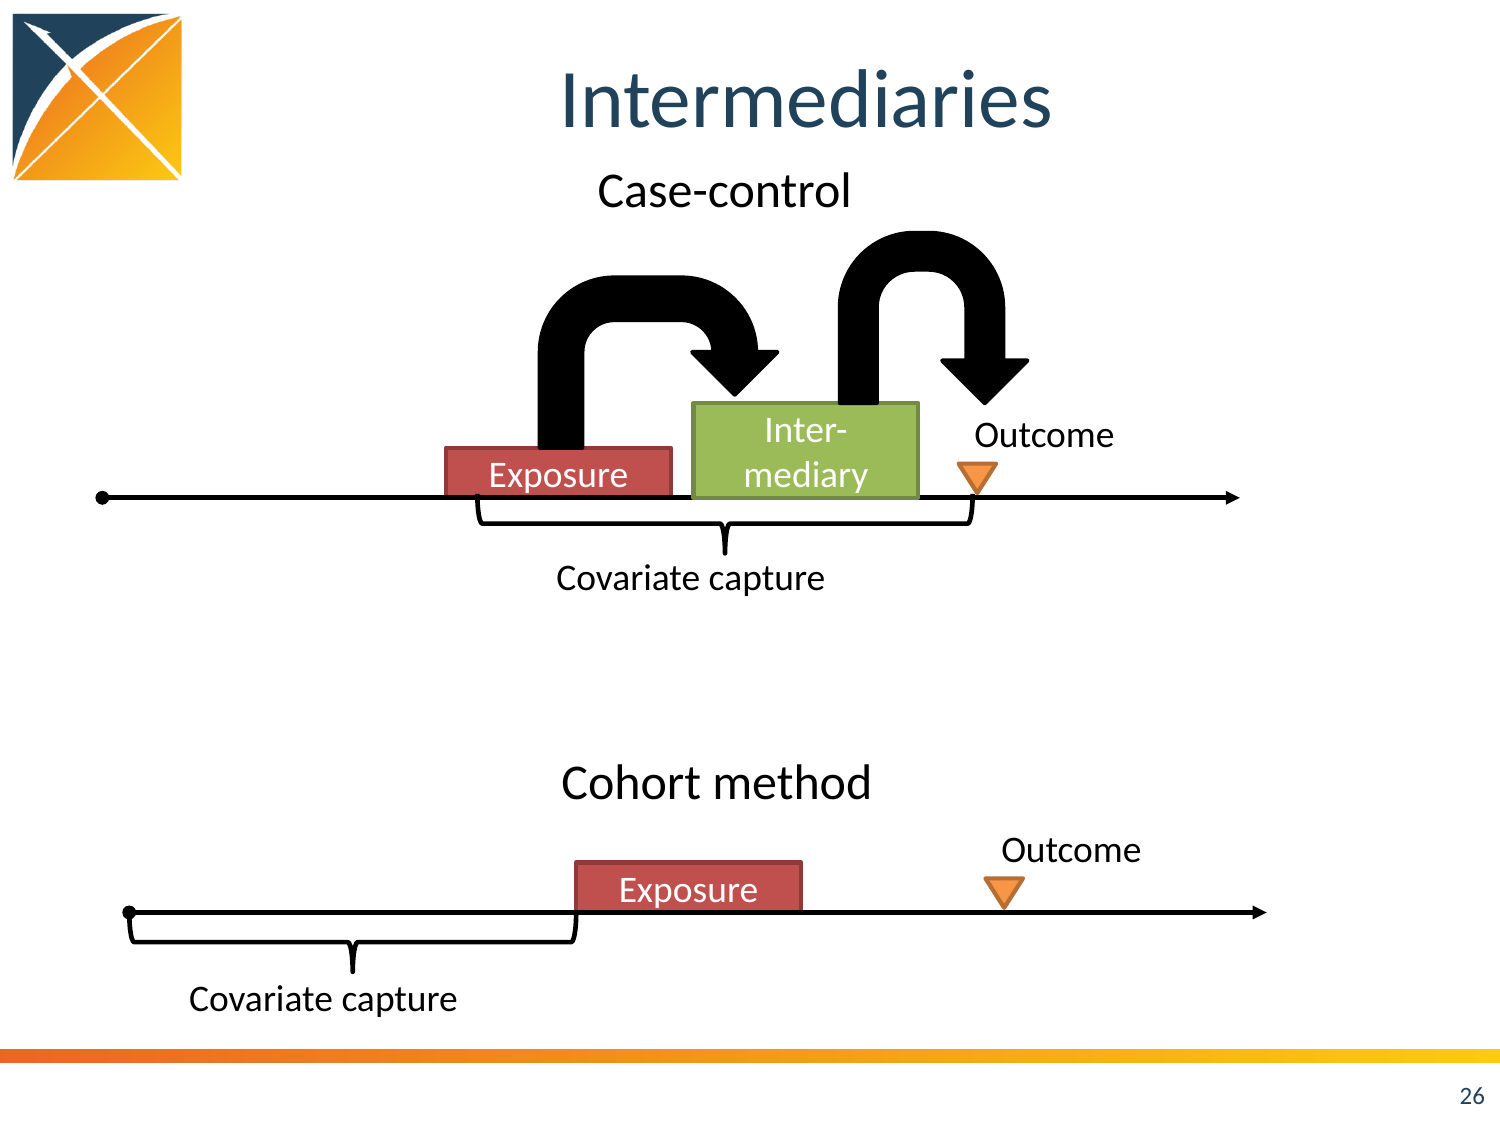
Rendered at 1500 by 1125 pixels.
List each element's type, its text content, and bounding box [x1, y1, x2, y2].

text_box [539, 277, 919, 498]
slide_number 26 [1149, 1065, 1500, 1125]
text_box Case-control [582, 149, 867, 225]
text_box Outcome [959, 403, 1130, 463]
text_box [956, 461, 998, 495]
picture [0, 0, 206, 200]
text_box [844, 230, 1030, 406]
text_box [477, 505, 973, 607]
text_box Exposure [444, 446, 534, 495]
title Intermediaries [187, 24, 1425, 163]
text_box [128, 741, 1267, 1028]
